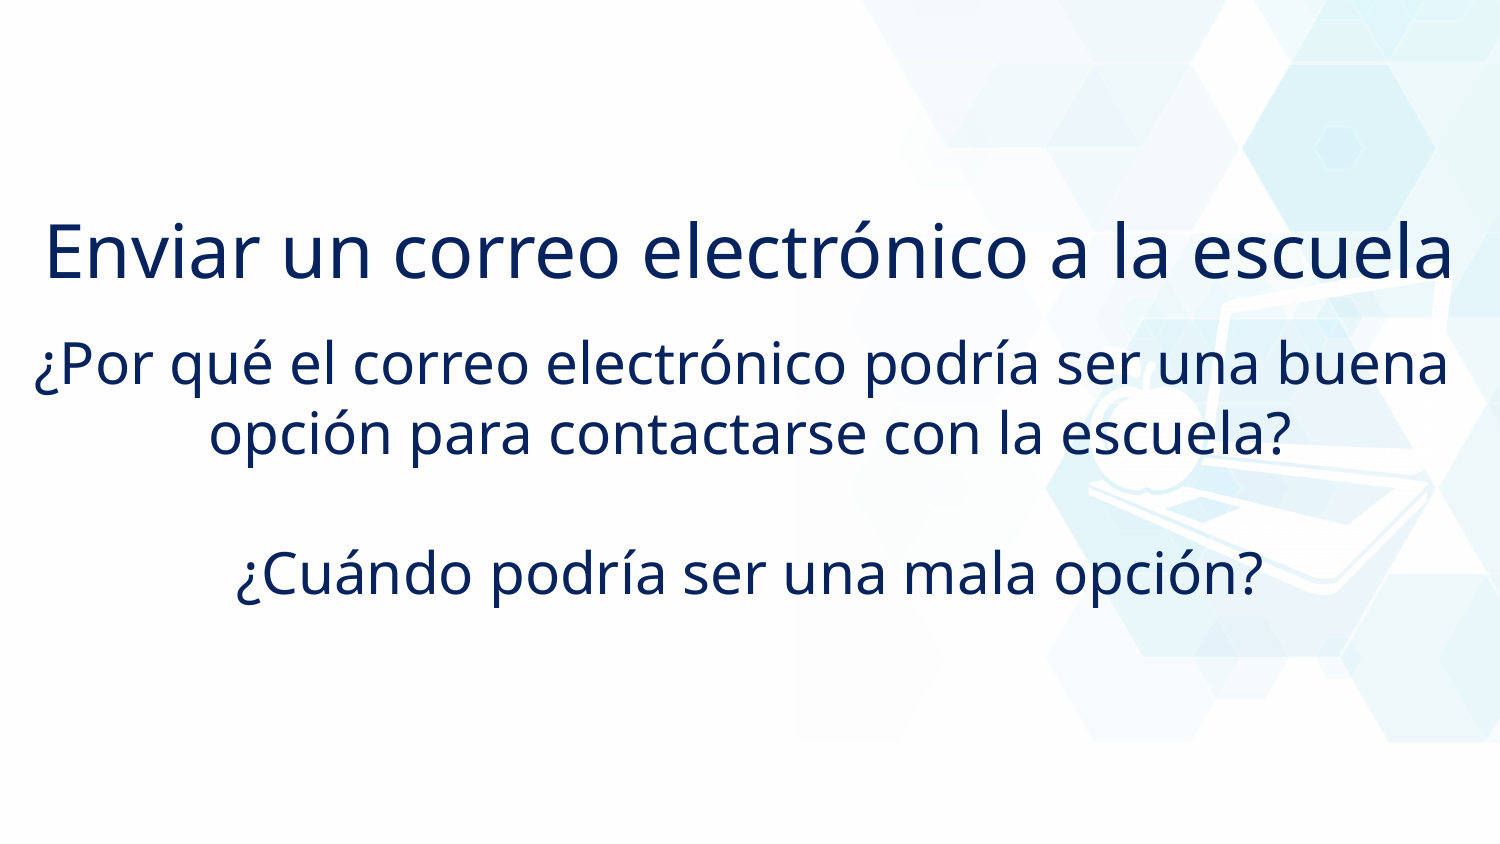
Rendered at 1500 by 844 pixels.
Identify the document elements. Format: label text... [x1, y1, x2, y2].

title Enviar un correo electrónico a la escuela [0, 189, 1500, 315]
title ¿Por qué el correo electrónico podría ser una buena opción para contactarse con la escuela? ¿Cuándo podría ser una mala opción? [0, 315, 1500, 655]
